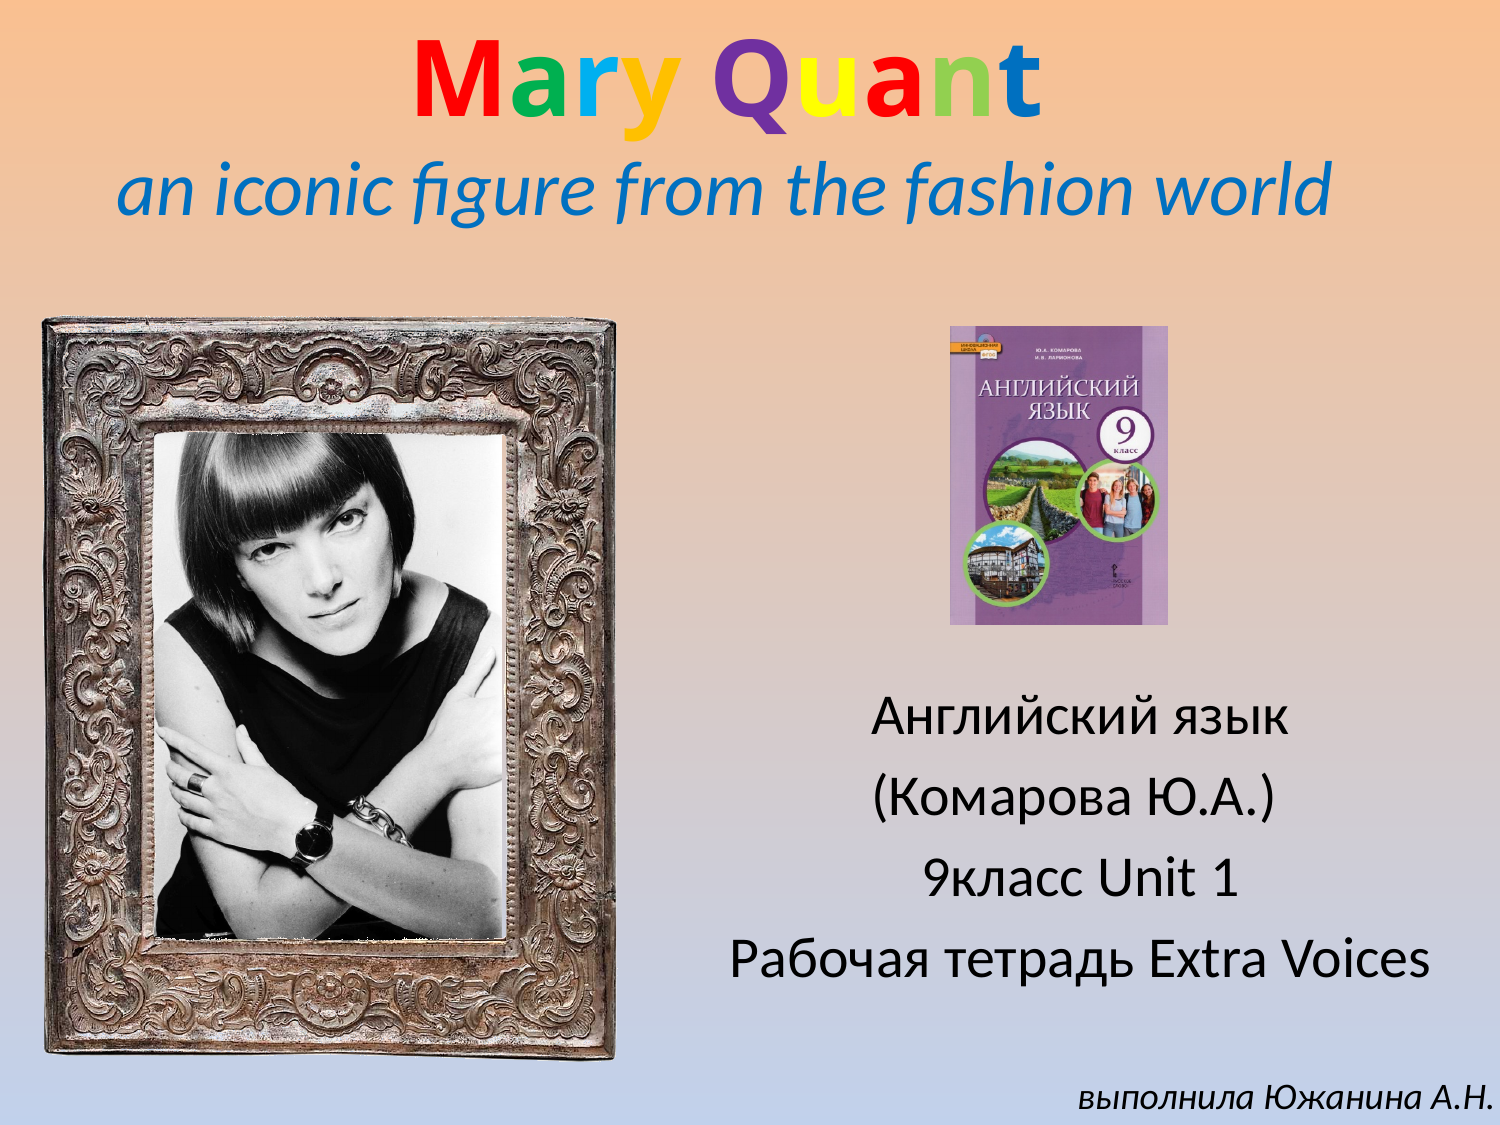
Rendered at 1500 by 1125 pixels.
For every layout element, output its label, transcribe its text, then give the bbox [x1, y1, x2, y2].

subtitle Английский язык (Комарова Ю.А.) 9класс Unit 1 Рабочая тетрадь Extra Voices [702, 668, 1459, 1020]
title Mary Quant an iconic figure from the fashion world [88, 0, 1364, 242]
picture [950, 326, 1168, 625]
picture [29, 302, 633, 1083]
text_box выполнила Южанина А.Н. [1062, 1064, 1500, 1125]
